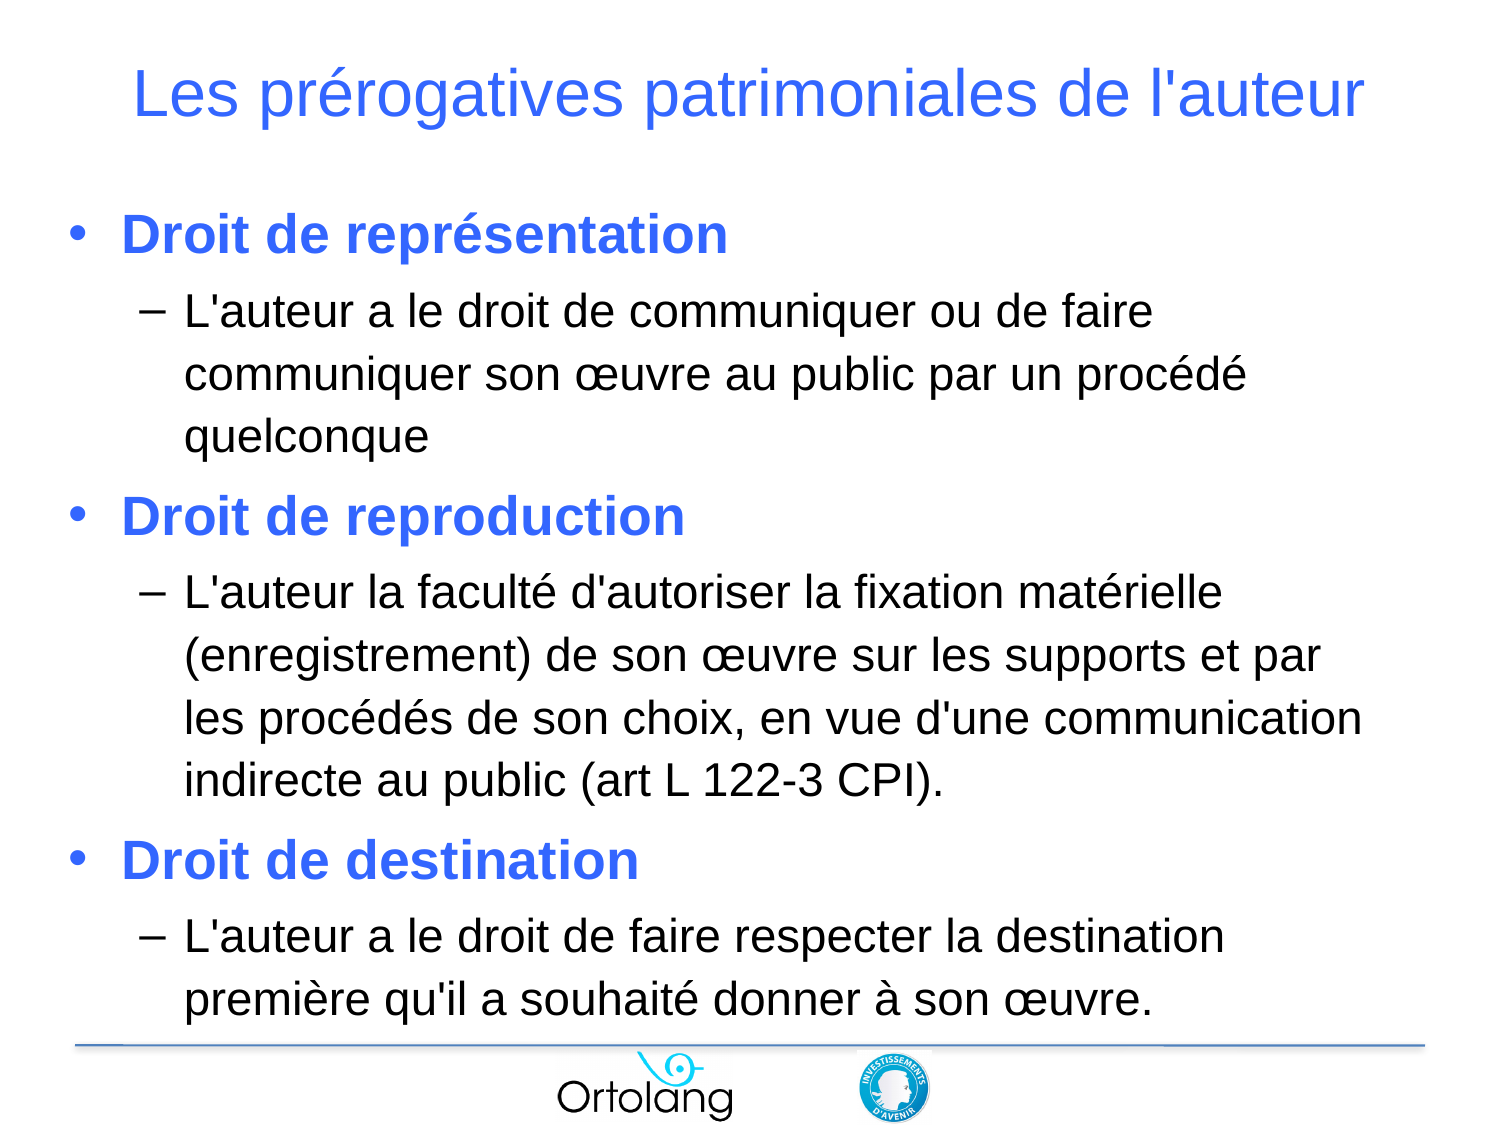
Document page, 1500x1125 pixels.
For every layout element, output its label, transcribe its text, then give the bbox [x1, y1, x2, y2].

list Droit de représentation L'auteur a le droit de communiquer ou de faire communiquer son œuvre au public par un procédé quelconque Droit de reproduction L'auteur la faculté d'autoriser la fixation matérielle (enregistrement) de son œuvre sur les supports et par les procédés de son choix, en vue d'une communication indirecte au public (art L 122-3 CPI). Droit de destination L'auteur a le droit de faire respecter la destination première qu'il a souhaité donner à son œuvre. [53, 184, 1404, 1035]
picture [857, 1050, 932, 1125]
title Les prérogatives patrimoniales de l'auteur [75, 42, 1425, 112]
picture [555, 1050, 733, 1122]
